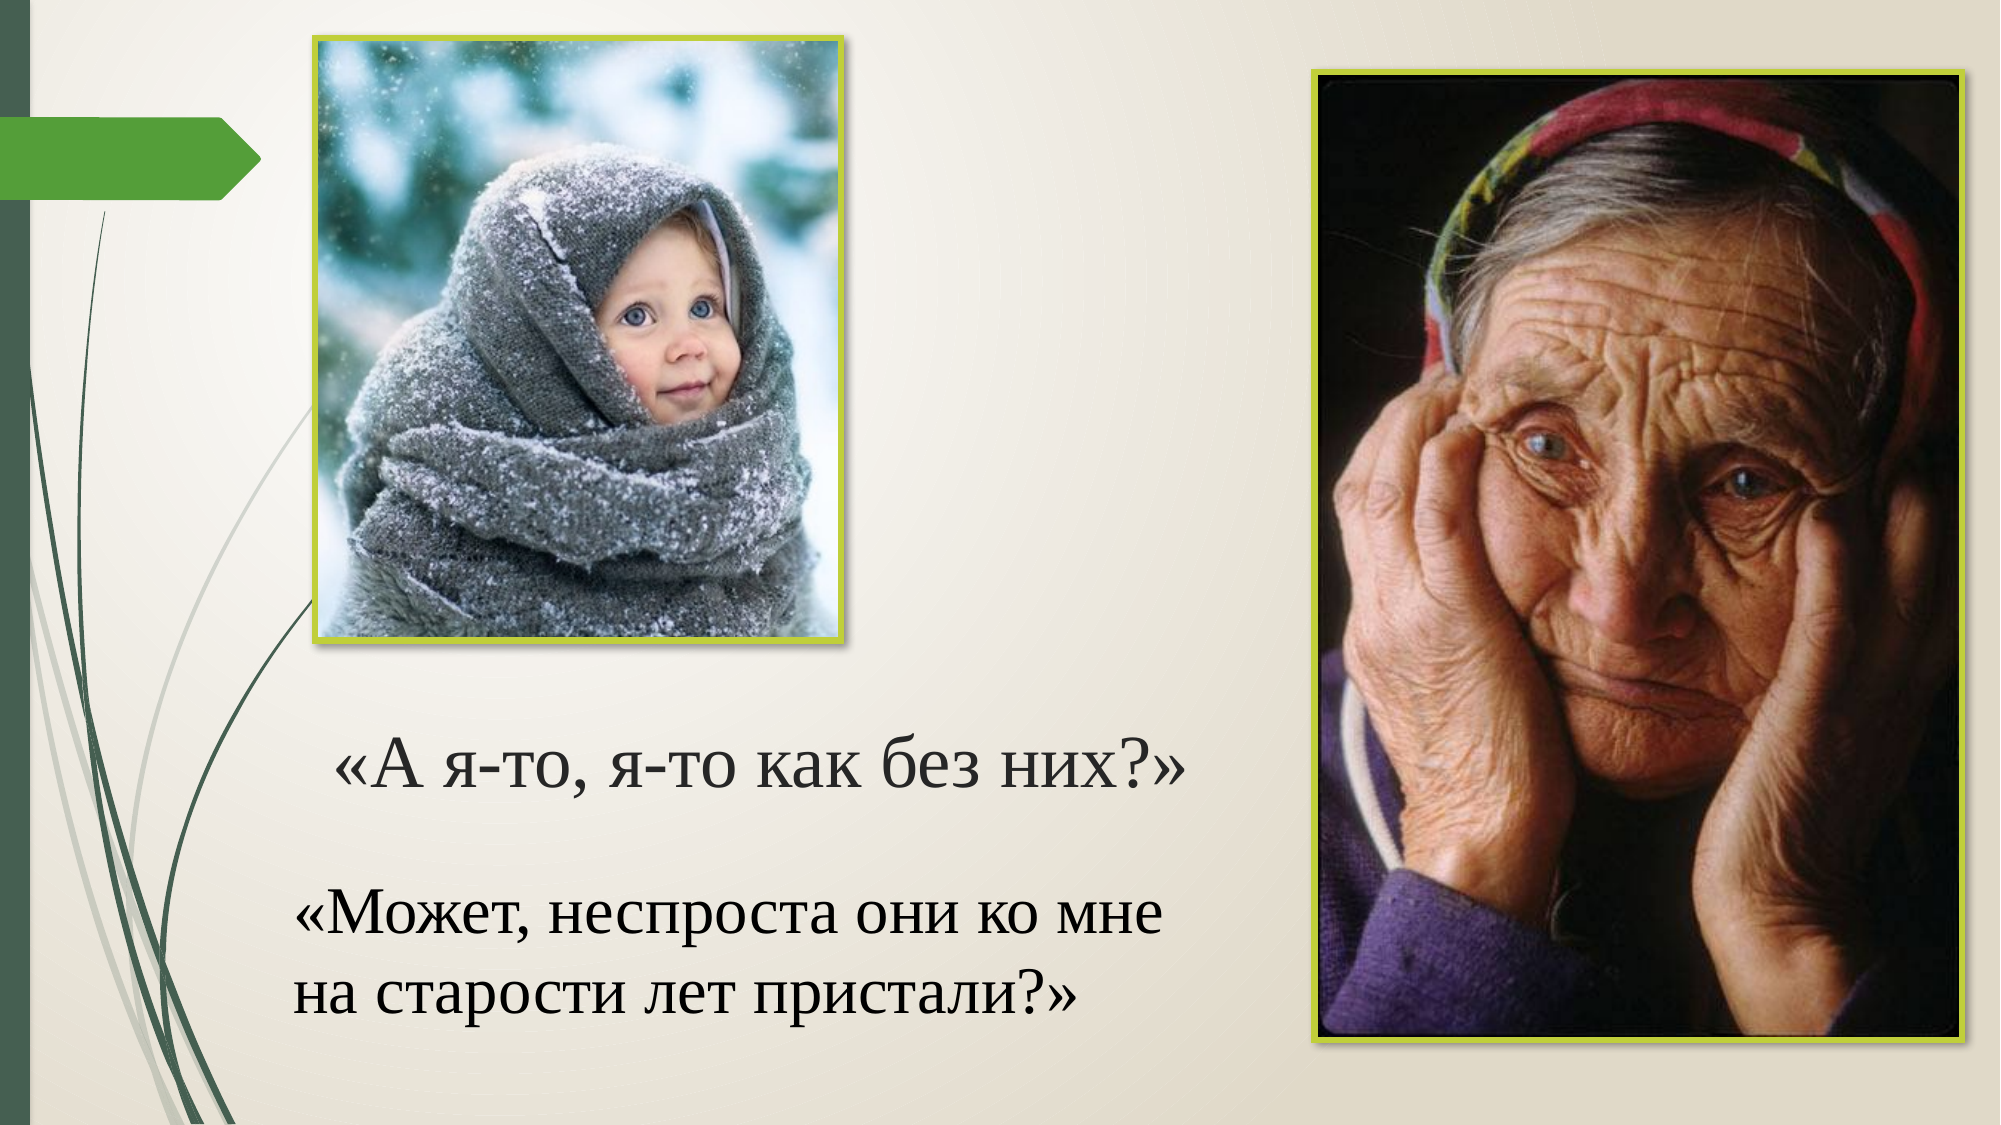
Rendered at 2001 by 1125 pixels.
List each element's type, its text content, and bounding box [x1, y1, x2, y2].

text_box «Может, неспроста они ко мне на старости лет пристали?» [278, 859, 1202, 1035]
picture [317, 40, 839, 638]
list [1317, 74, 1959, 1037]
title «А я-то, я-то как без них?» [317, 705, 1310, 822]
